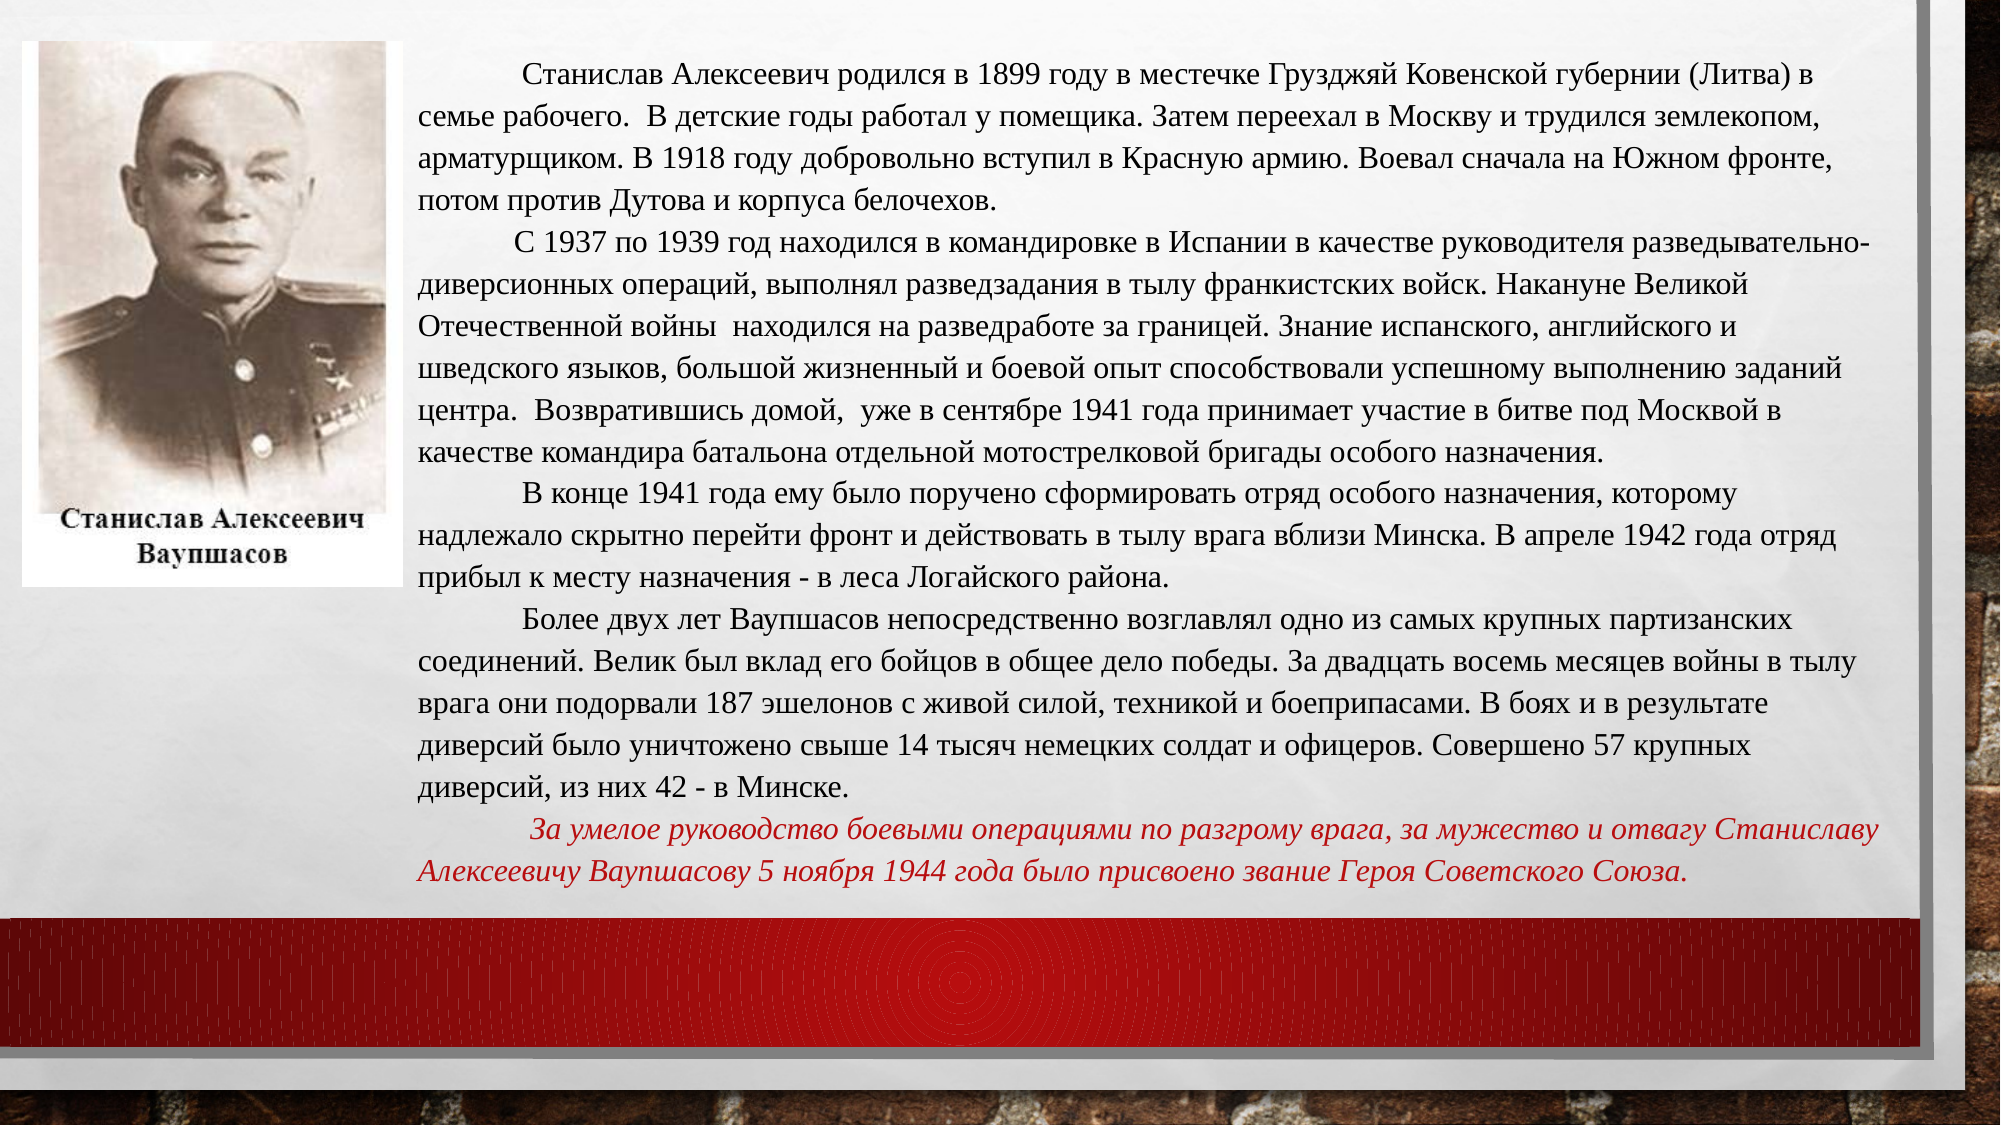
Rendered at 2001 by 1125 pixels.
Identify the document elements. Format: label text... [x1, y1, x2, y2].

picture [0, 0, 2000, 1125]
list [21, 41, 404, 587]
list Станислав Алексеевич родился в 1899 году в местечке Грузджяй Ковенской губернии (Литва) в семье рабочего. В детские годы работал у помещика. Затем переехал в Москву и трудился землекопом, арматурщиком. В 1918 году добровольно вступил в Красную армию. Воевал сначала на Южном фронте, потом против Дутова и корпуса белочехов. С 1937 по 1939 год находился в командировке в Испании в качестве руководителя разведывательно-диверсионных операций, выполнял разведзадания в тылу франкистских войск. Накануне Великой Отечественной войны находился на разведработе за границей. Знание испанского, английского и шведского языков, большой жизненный и боевой опыт способствовали успешному выполнению заданий центра. Возвратившись домой, уже в сентябре 1941 года принимает участие в битве под Москвой в качестве командира батальона отдельной мотострелковой бригады особого назначения. В конце 1941 года ему было поручено сформировать отряд особого назначения, которому надлежало скрытно перейти фронт и действовать в тылу врага вблизи Минска. В апреле 1942 года отряд прибыл к месту назначения - в леса Логайского района. Более двух лет Ваупшасов непосредственно возглавлял одно из самых крупных партизанских соединений. Велик был вклад его бойцов в общее дело победы. За двадцать восемь месяцев войны в тылу врага они подорвали 187 эшелонов с живой силой, техникой и боеприпасами. В боях и в результате диверсий было уничтожено свыше 14 тысяч немецких солдат и офицеров. Совершено 57 крупных диверсий, из них 42 - в Минске. За умелое руководство боевыми операциями по разгрому врага, за мужество и отвагу Станиславу Алексеевичу Ваупшасову 5 ноября 1944 года было присвоено звание Героя Советского Союза. [402, 41, 1900, 927]
